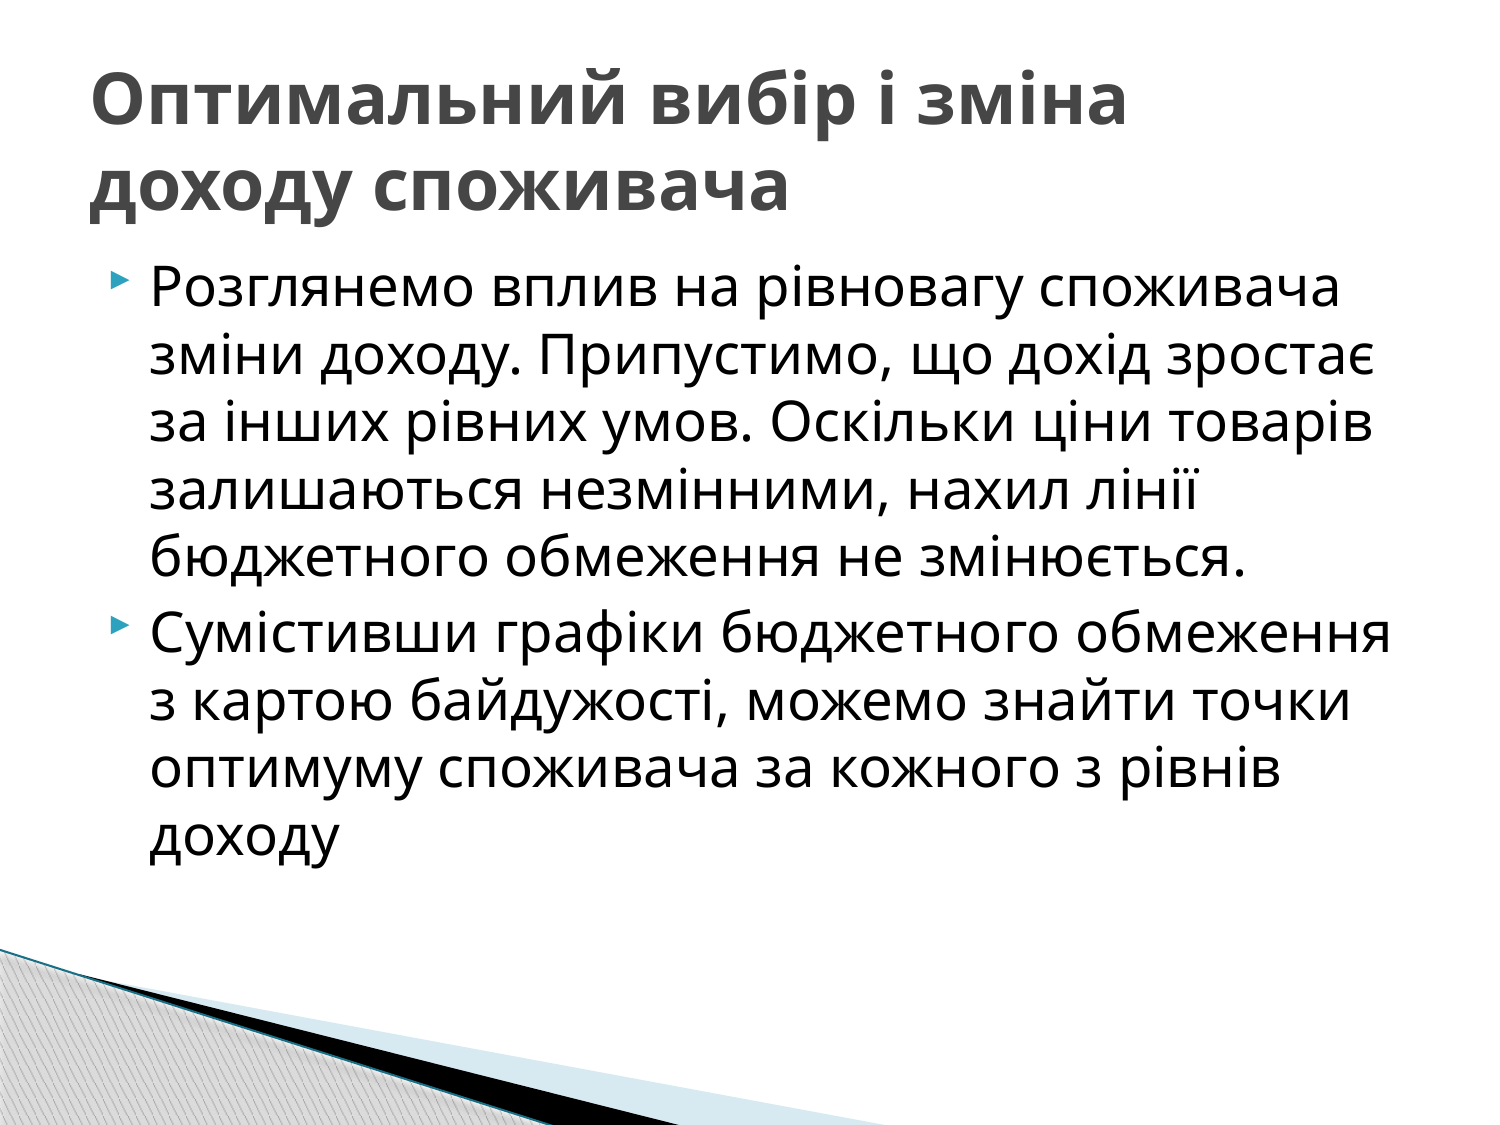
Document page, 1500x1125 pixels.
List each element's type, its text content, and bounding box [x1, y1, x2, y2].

list Розглянемо вплив на рівновагу споживача зміни доходу. Припустимо, що дохід зростає за інших рівних умов. Оскільки ціни товарів залишаються незмінними, нахил лінії бюджетного обмеження не змінюється. Сумістивши графіки бюджетного обмеження з картою байдужості, можемо знайти точки оптимуму споживача за кожного з рівнів доходу [75, 243, 1425, 986]
title Оптимальний вибір і зміна доходу споживача [75, 45, 1425, 233]
